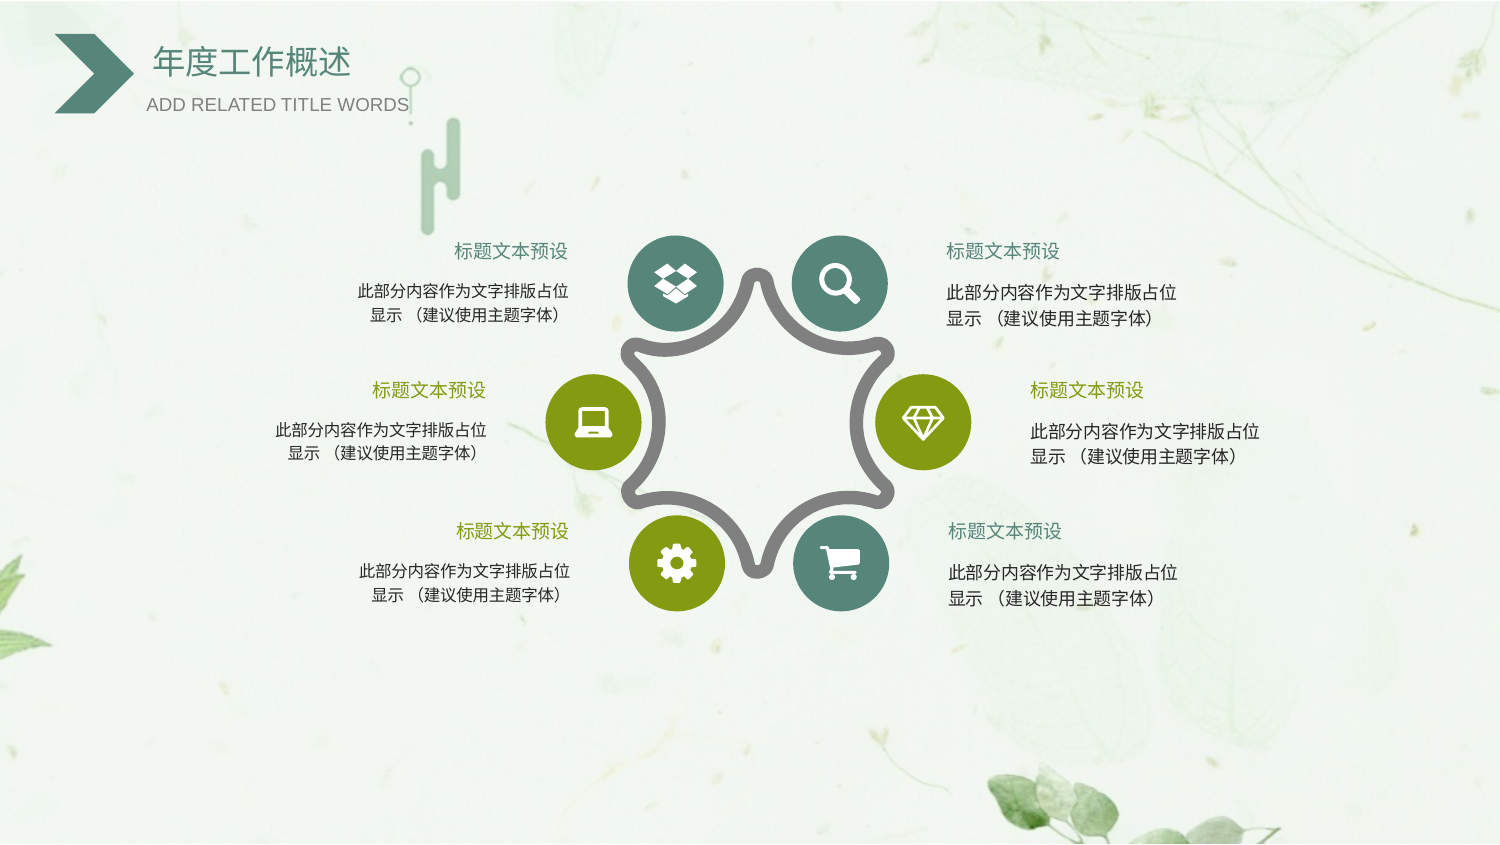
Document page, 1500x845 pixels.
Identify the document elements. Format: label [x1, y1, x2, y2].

text_box [545, 235, 972, 612]
text_box [971, 370, 1279, 477]
text_box [251, 370, 546, 477]
text_box [889, 511, 1197, 619]
picture [0, 2, 1500, 844]
text_box [334, 511, 629, 619]
text_box [887, 231, 1196, 339]
text_box [333, 231, 628, 339]
